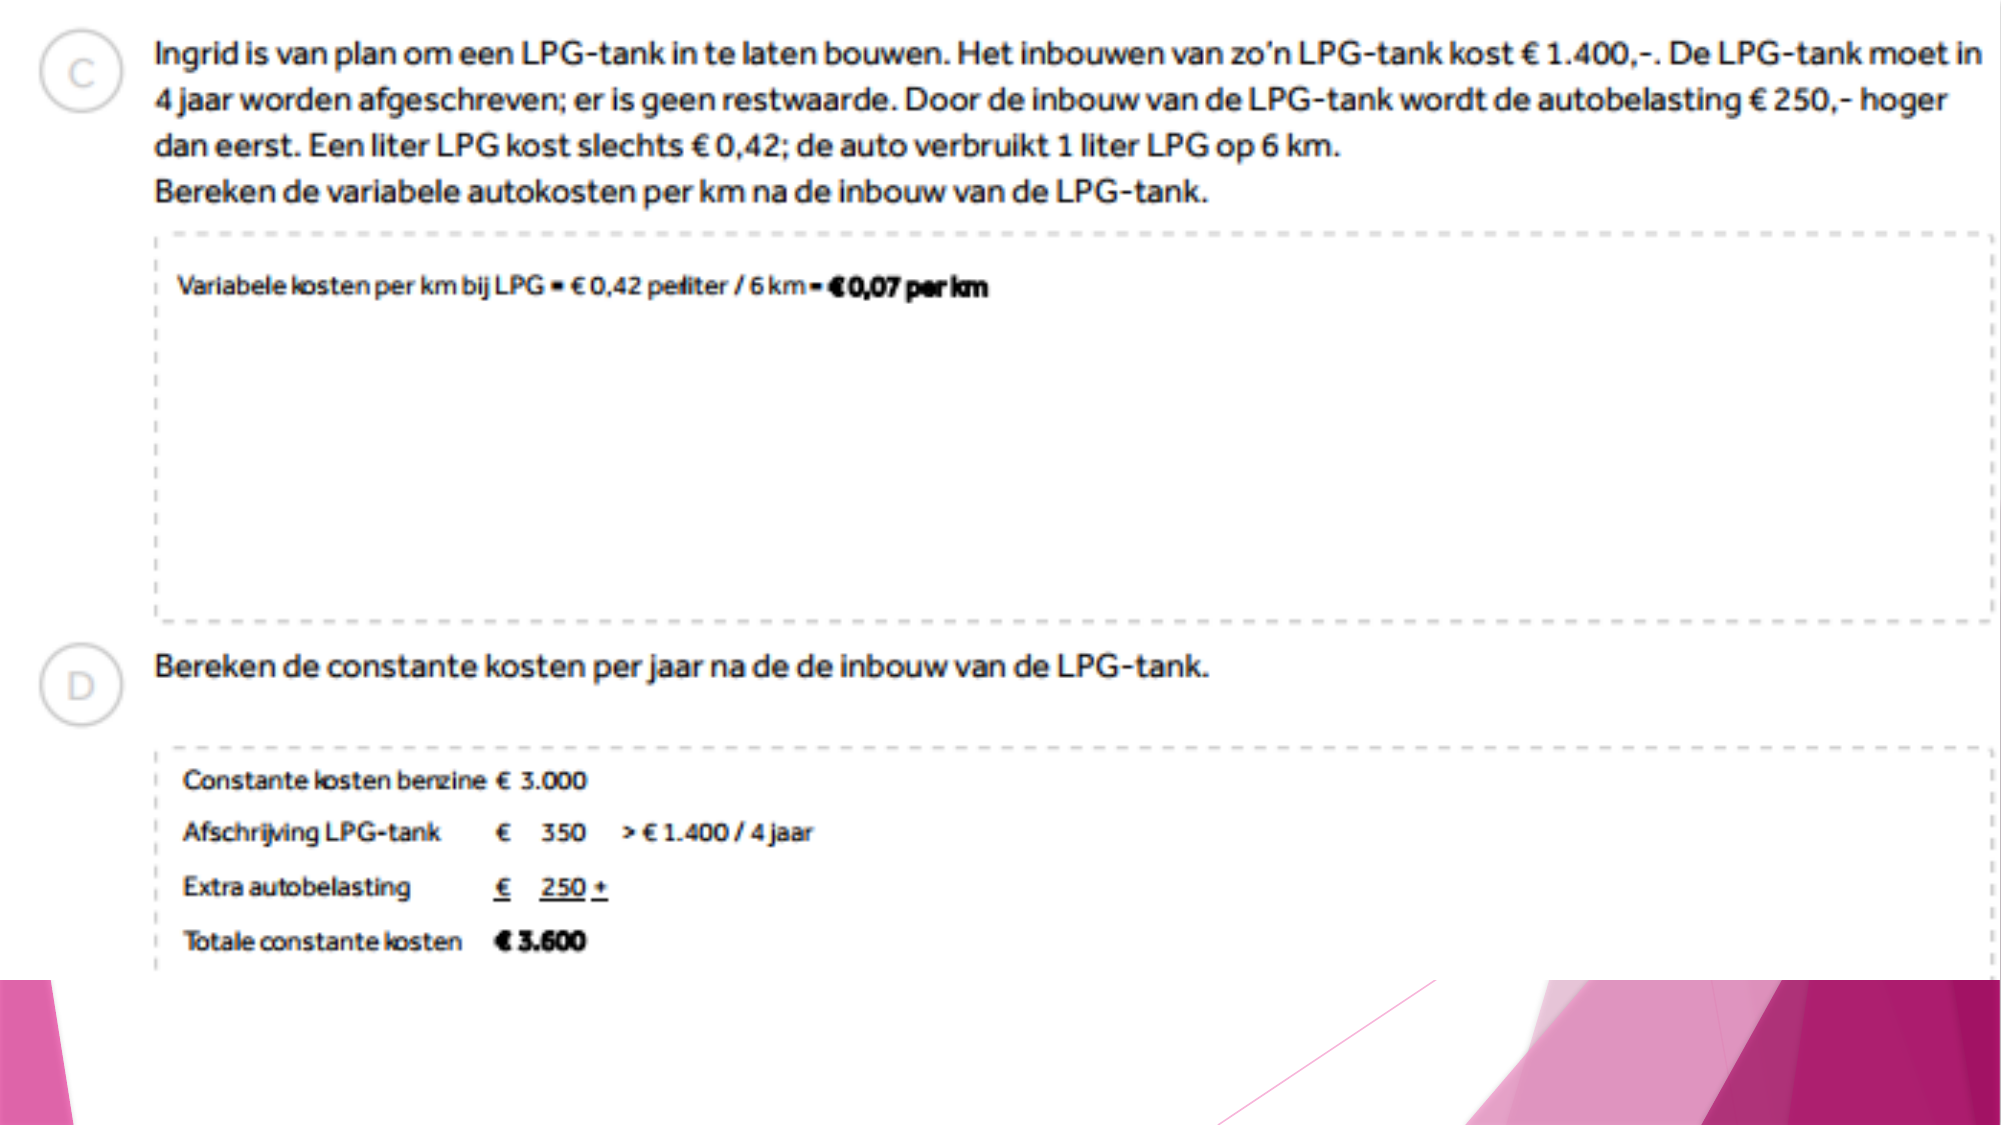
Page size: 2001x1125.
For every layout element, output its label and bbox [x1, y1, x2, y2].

picture [0, 0, 2000, 981]
